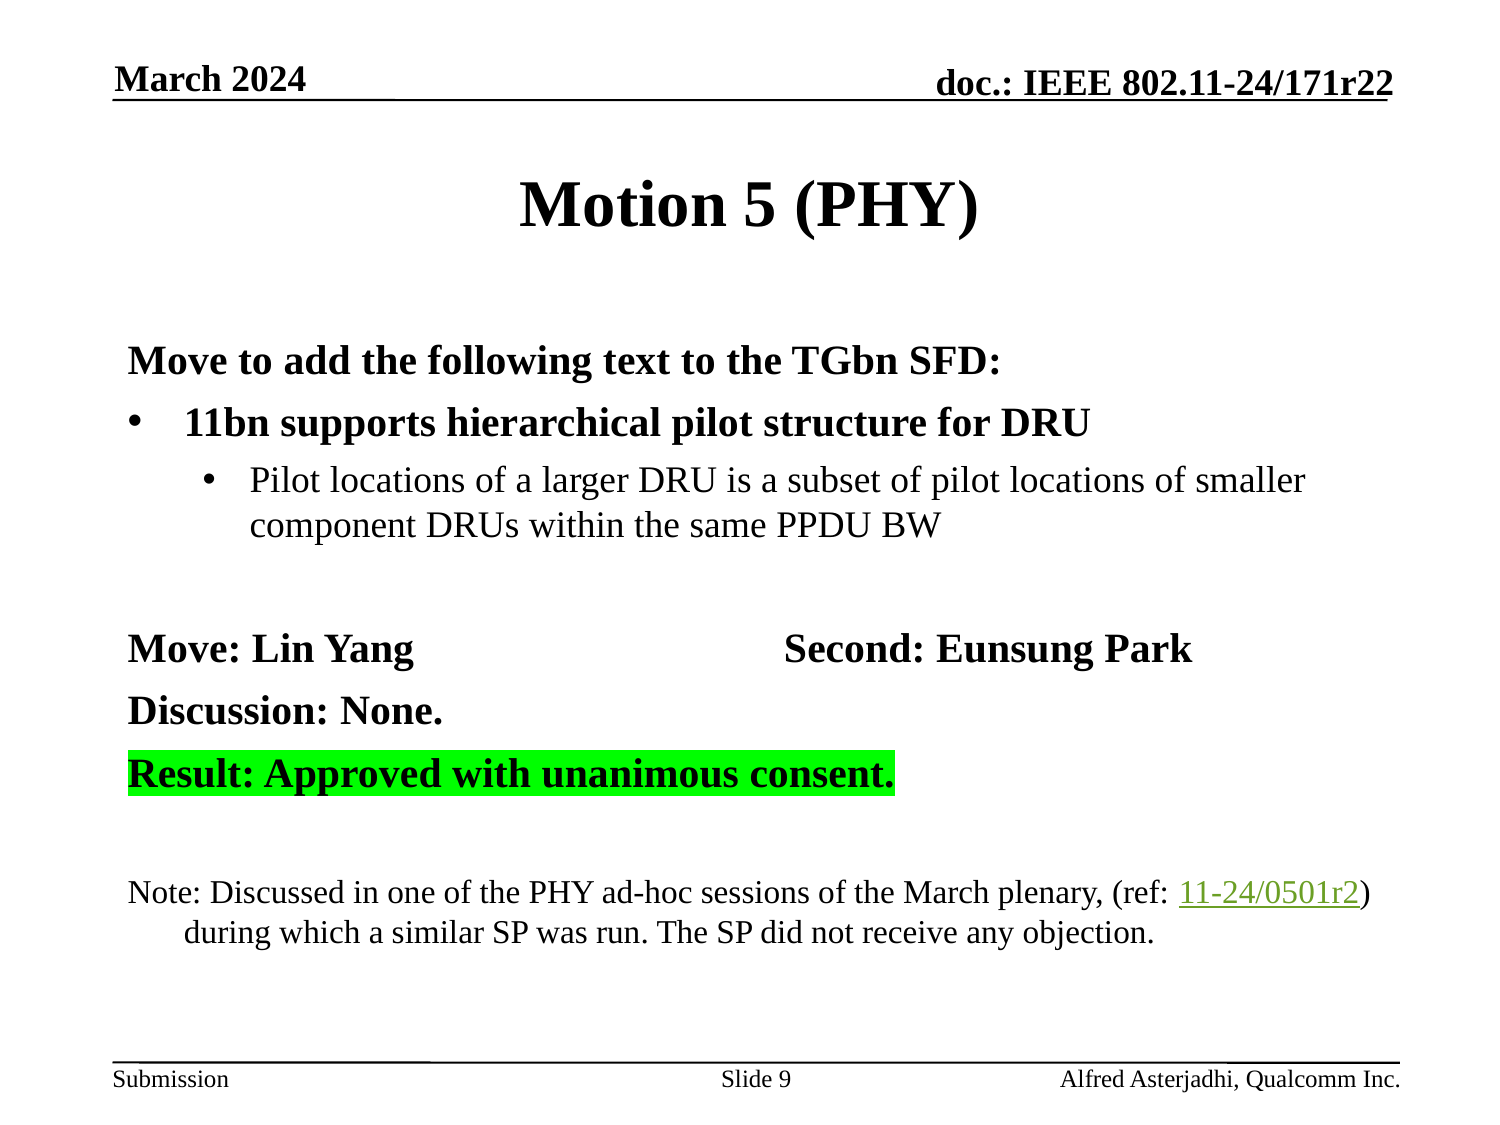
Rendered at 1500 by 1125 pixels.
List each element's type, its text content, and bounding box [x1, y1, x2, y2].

list Move to add the following text to the TGbn SFD: 11bn supports hierarchical pilot structure for DRU Pilot locations of a larger DRU is a subset of pilot locations of smaller component DRUs within the same PPDU BW Move: Lin Yang Second: Eunsung Park Discussion: None. Result: Approved with unanimous consent. Note: Discussed in one of the PHY ad-hoc sessions of the March plenary, (ref: 11-24/0501r2) during which a similar SP was run. The SP did not receive any objection. [112, 324, 1388, 1000]
title Motion 5 (PHY) [112, 112, 1388, 288]
slide_number Slide 9 [712, 1061, 800, 1123]
footer Alfred Asterjadhi, Qualcomm Inc. [878, 1061, 1402, 1093]
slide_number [114, 54, 423, 100]
